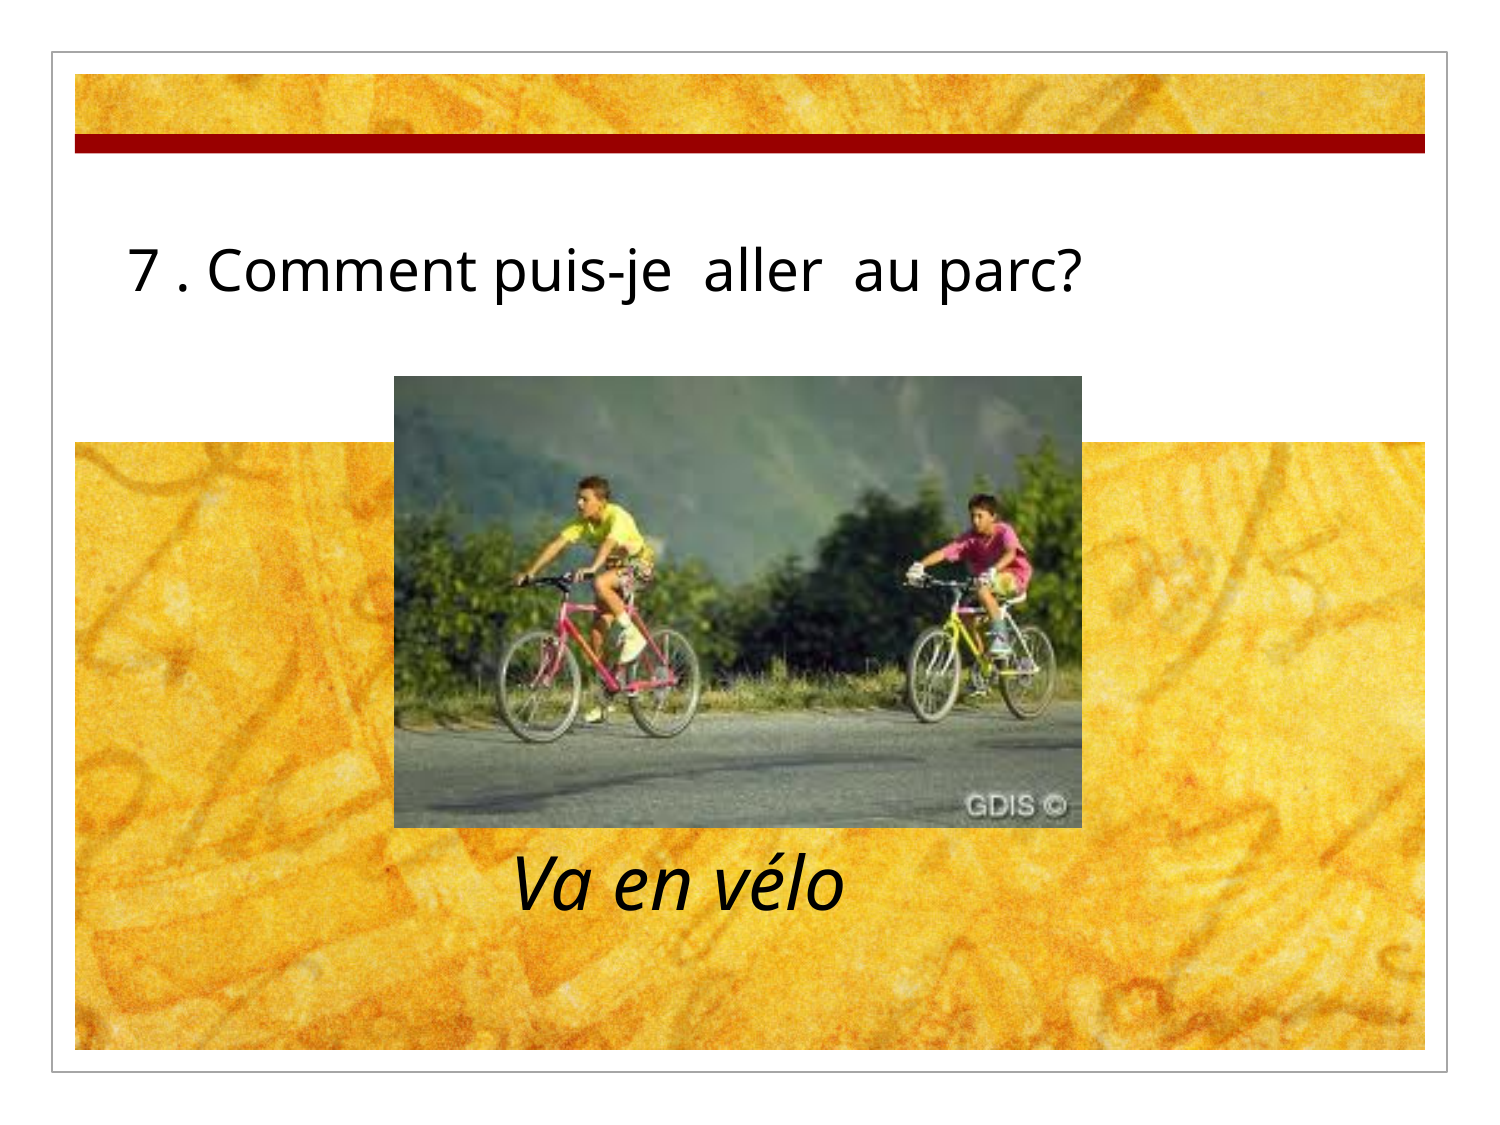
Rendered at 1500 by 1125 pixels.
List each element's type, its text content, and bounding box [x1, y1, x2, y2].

picture [75, 74, 1425, 134]
picture [75, 375, 1425, 1050]
text_box Va en vélo [493, 829, 865, 933]
text_box 7 . Comment puis-je aller au parc? [112, 226, 1392, 381]
